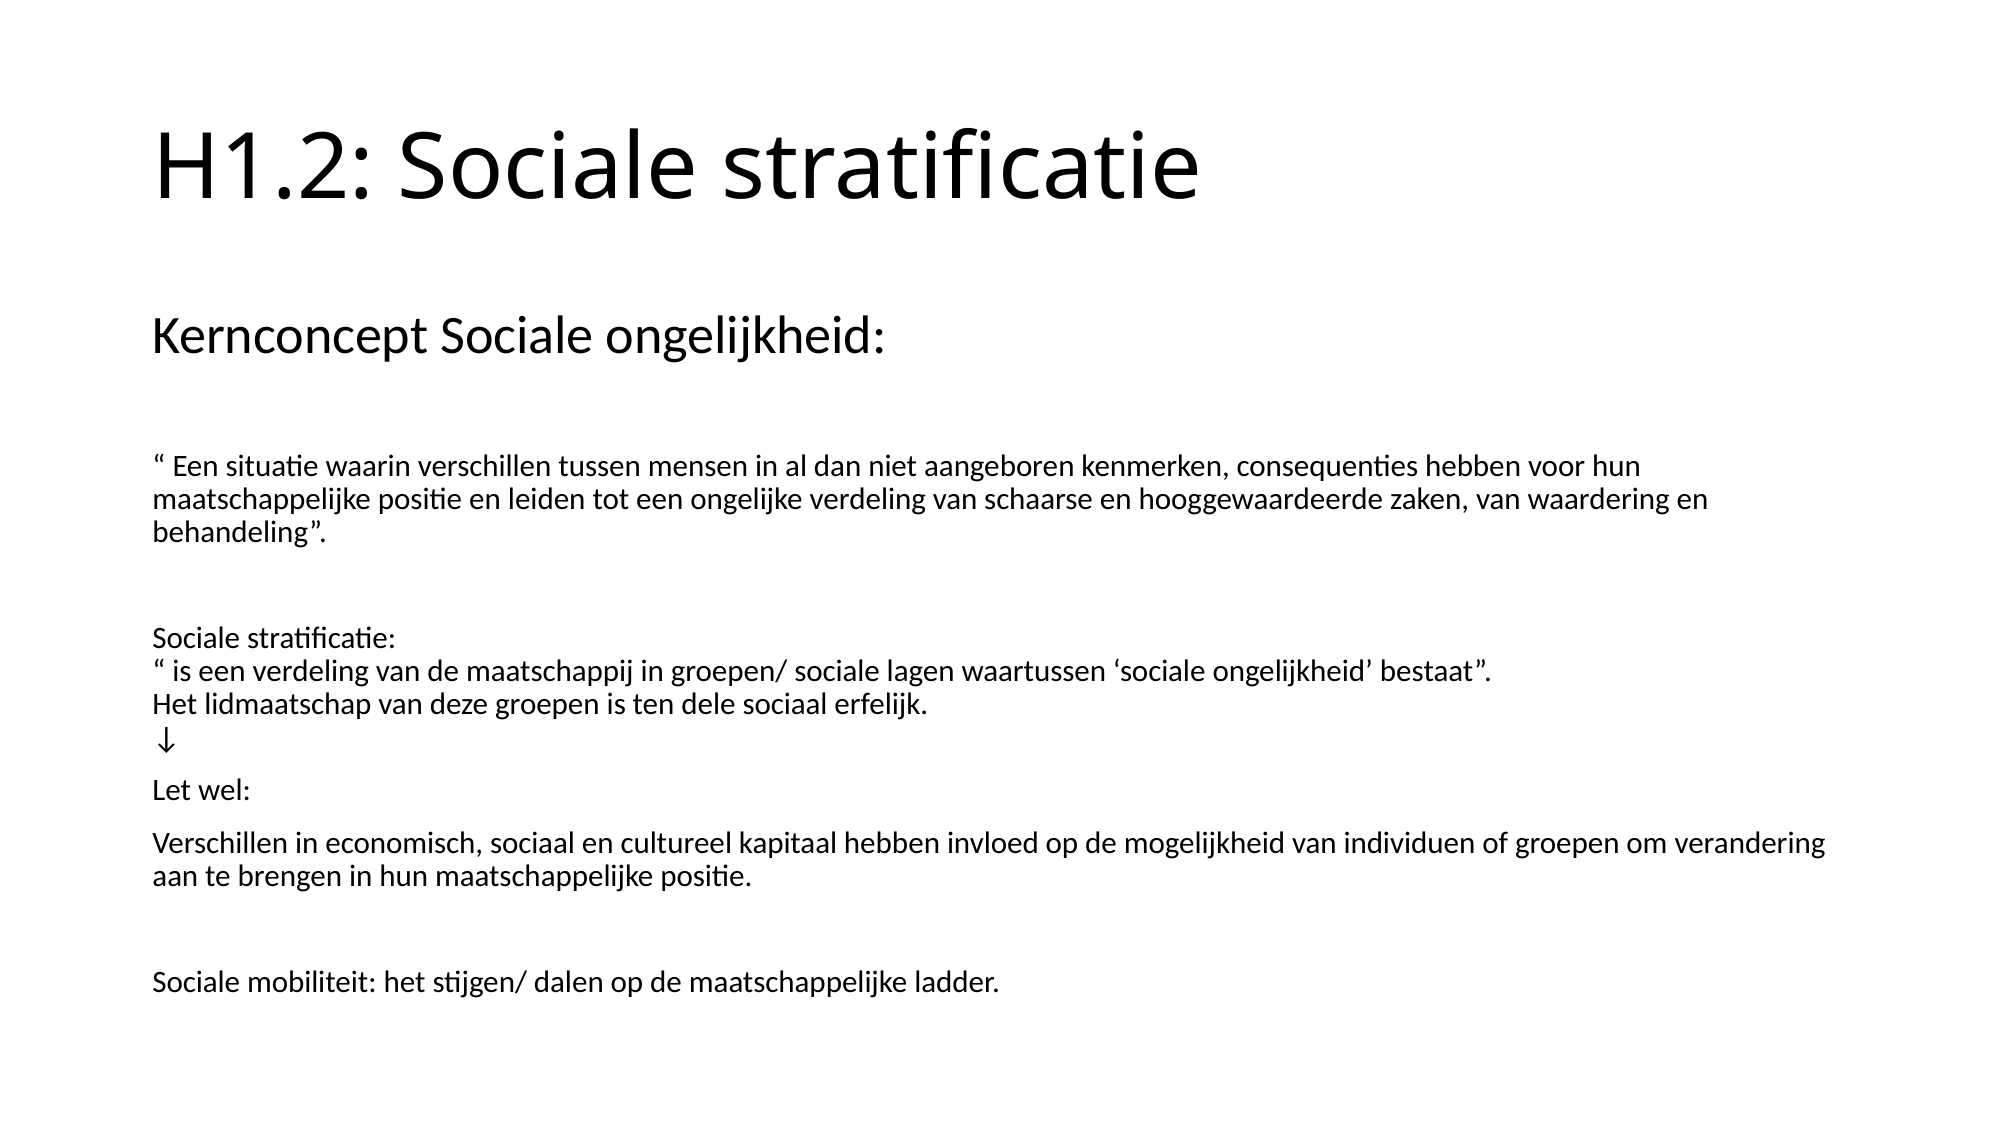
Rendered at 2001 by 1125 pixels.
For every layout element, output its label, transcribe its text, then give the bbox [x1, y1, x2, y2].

list Kernconcept Sociale ongelijkheid: “ Een situatie waarin verschillen tussen mensen in al dan niet aangeboren kenmerken, consequenties hebben voor hun maatschappelijke positie en leiden tot een ongelijke verdeling van schaarse en hooggewaardeerde zaken, van waardering en behandeling”. Sociale stratificatie: “ is een verdeling van de maatschappij in groepen/ sociale lagen waartussen ‘sociale ongelijkheid’ bestaat”. Het lidmaatschap van deze groepen is ten dele sociaal erfelijk. ↓ Let wel: Verschillen in economisch, sociaal en cultureel kapitaal hebben invloed op de mogelijkheid van individuen of groepen om verandering aan te brengen in hun maatschappelijke positie. Sociale mobiliteit: het stijgen/ dalen op de maatschappelijke ladder. [137, 299, 1863, 1014]
title H1.2: Sociale stratificatie [137, 59, 1863, 278]
